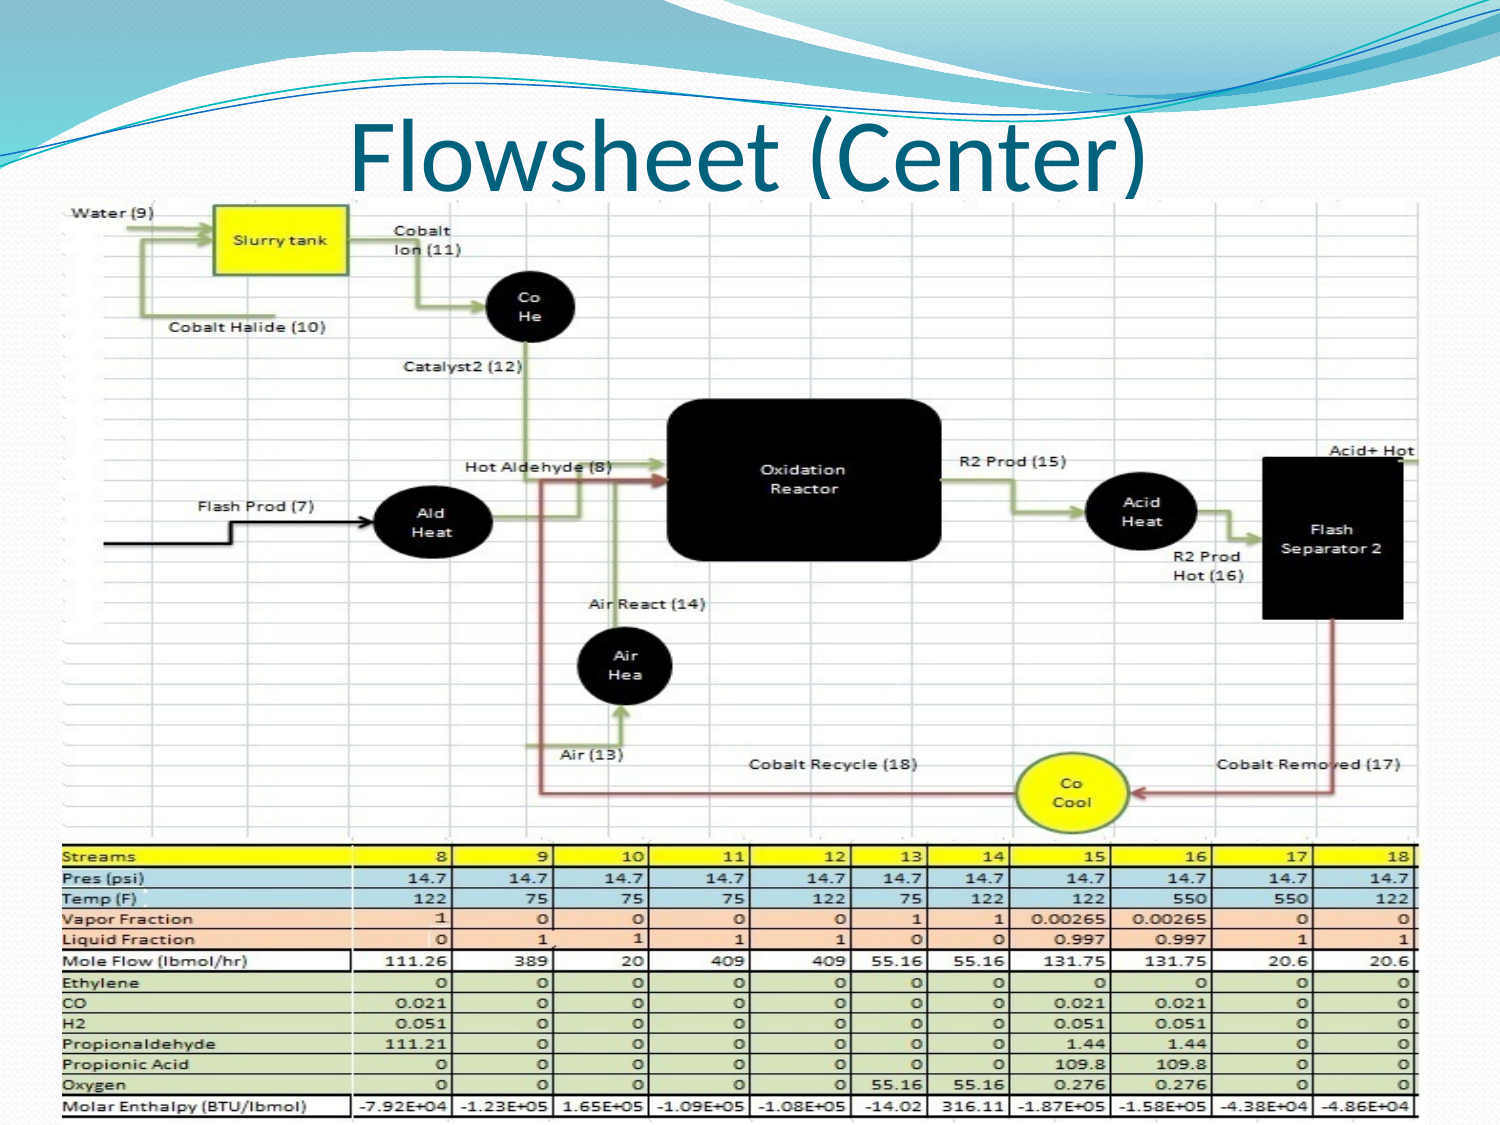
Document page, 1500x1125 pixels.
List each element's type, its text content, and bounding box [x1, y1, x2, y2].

title Flowsheet (Center) [75, 24, 1425, 199]
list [62, 199, 1426, 1125]
